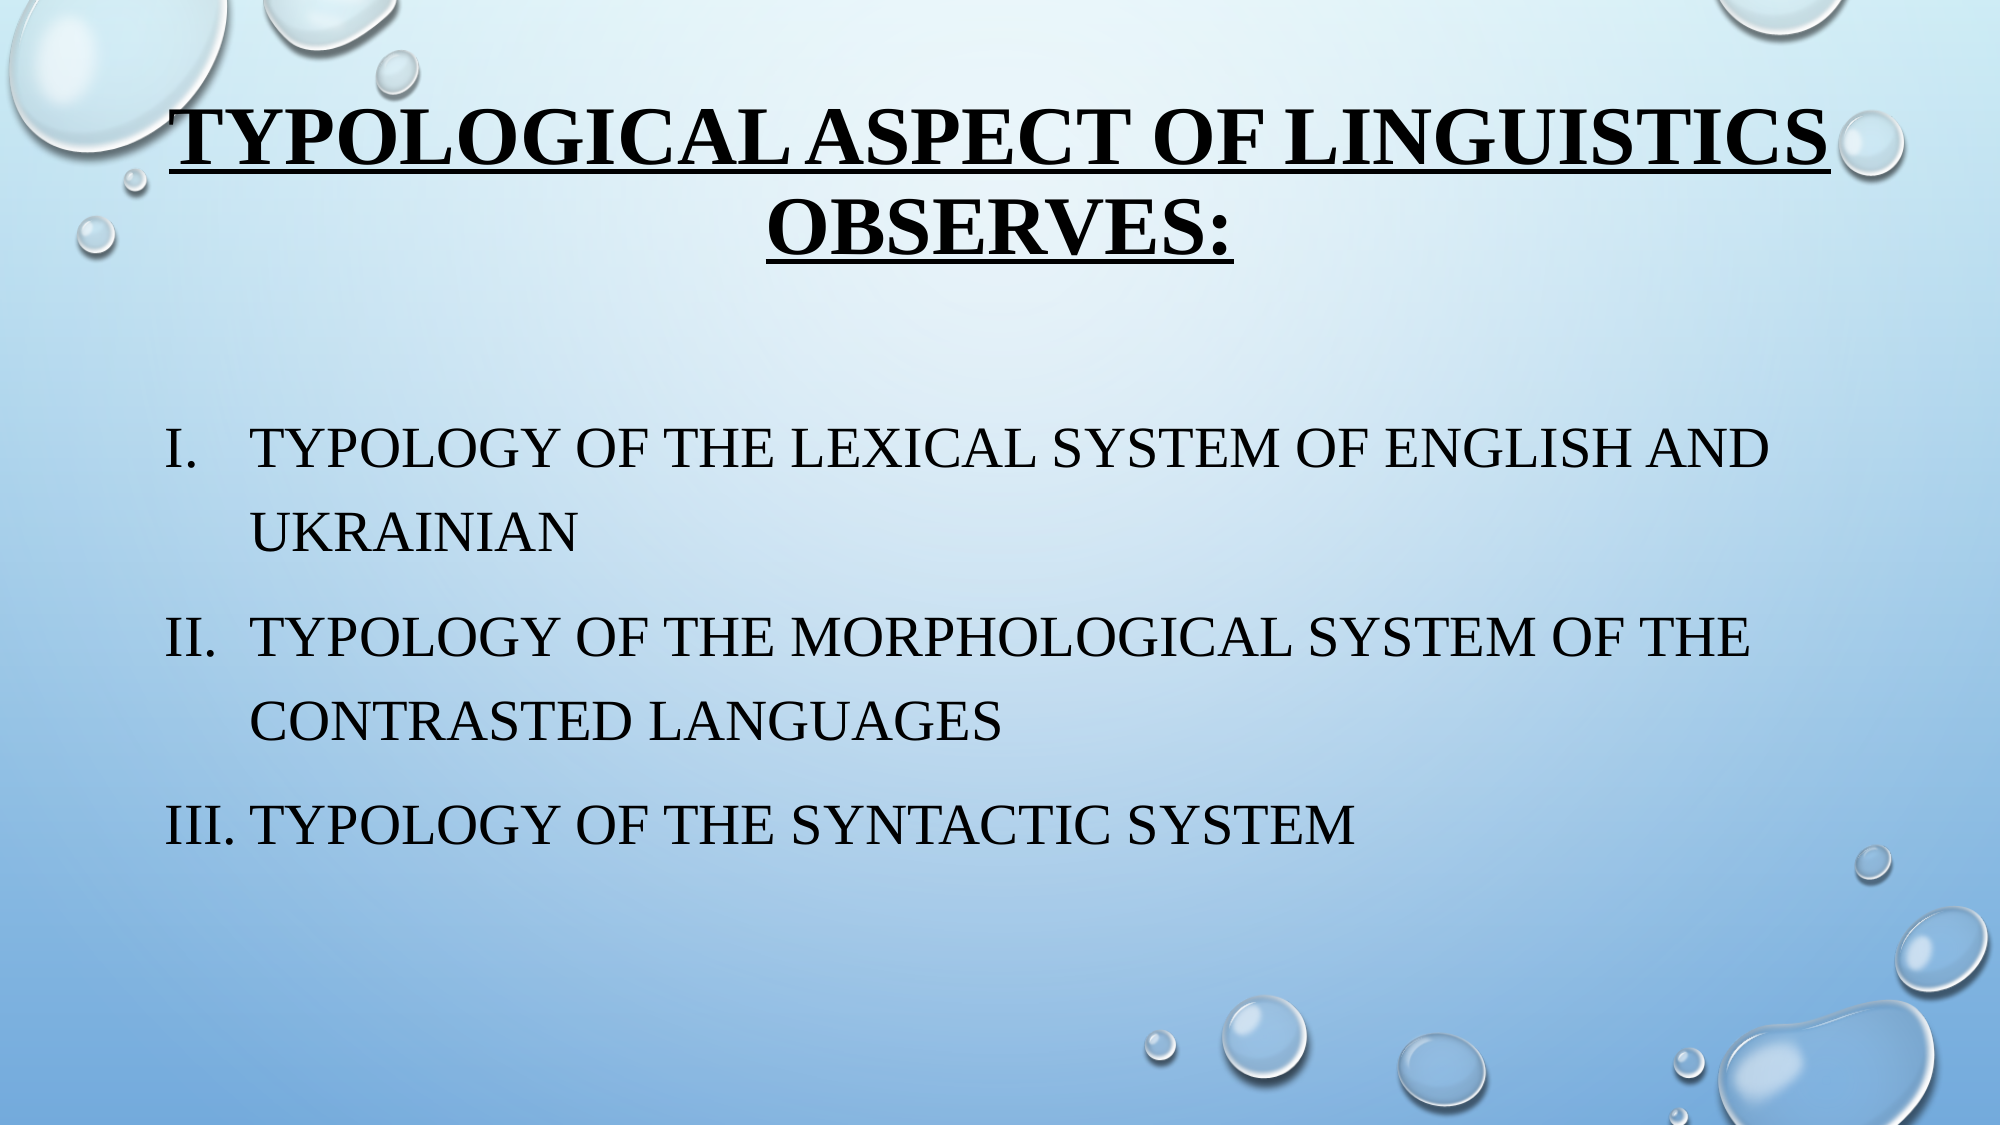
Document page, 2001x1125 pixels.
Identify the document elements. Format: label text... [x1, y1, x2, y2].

list Typology of the lexical system of English and Ukrainian Typology of the morphological system of the contrasted languages Typology of the syntactic system [149, 388, 1850, 950]
title Typological aspect of Linguistics observes: [149, 101, 1851, 364]
picture [0, 0, 2000, 1125]
